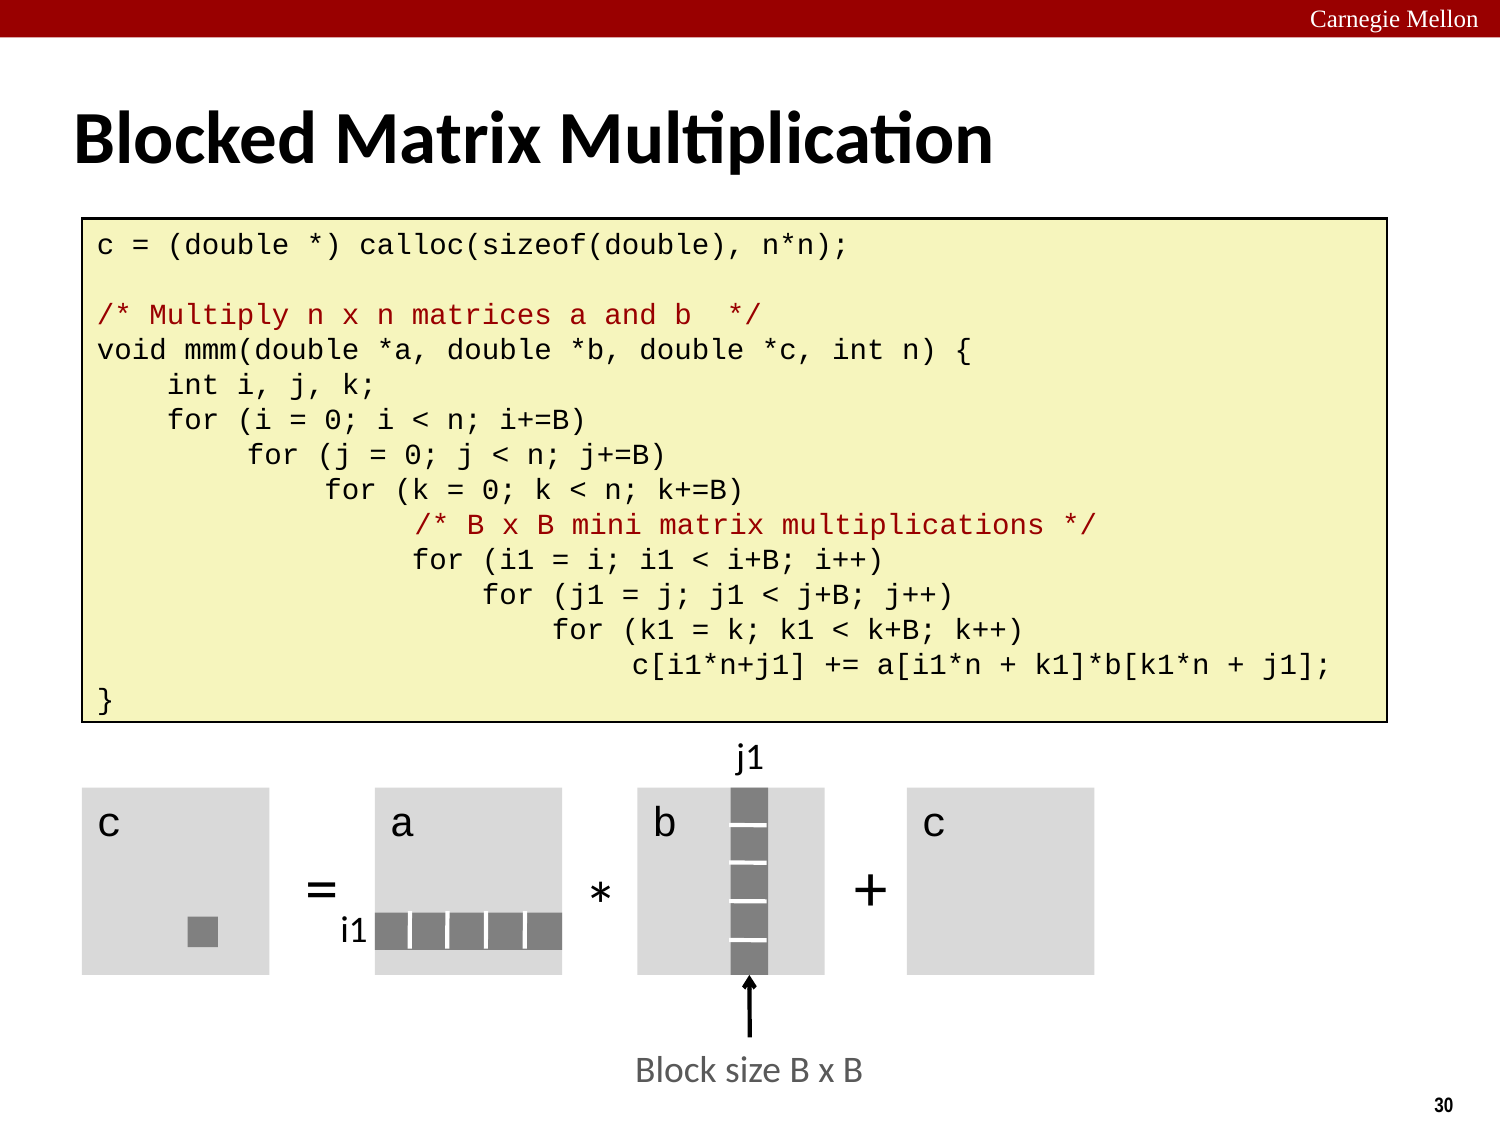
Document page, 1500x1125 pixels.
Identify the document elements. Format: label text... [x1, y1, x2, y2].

text_box a [374, 950, 563, 975]
text_box [187, 916, 218, 948]
text_box a [374, 787, 563, 912]
text_box + [839, 837, 903, 933]
text_box = [290, 837, 354, 933]
text_box b [637, 787, 730, 975]
text_box b [769, 787, 825, 975]
text_box * [569, 855, 633, 951]
text_box j1 [721, 724, 780, 785]
text_box [730, 911, 769, 975]
text_box c [81, 787, 270, 975]
text_box [374, 912, 563, 950]
text_box Block size B x B [620, 1037, 879, 1098]
text_box [730, 787, 769, 862]
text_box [689, 863, 806, 902]
title Blocked Matrix Multiplication [58, 71, 1305, 197]
text_box c [906, 787, 1095, 975]
text_box i1 [325, 897, 383, 958]
text_box c = (double *) calloc(sizeof(double), n*n); /* Multiply n x n matrices a and b */ void mmm(double *a, double *b, double *c, int n) { int i, j, k; for (i = 0; i < n; i+=B) for (j = 0; j < n; j+=B) for (k = 0; k < n; k+=B) /* B x B mini matrix multiplications */ for (i1 = i; i1 < i+B; i++) for (j1 = j; j1 < j+B; j++) for (k1 = k; k1 < k+B; k++) c[i1*n+j1] += a[i1*n + k1]*b[k1*n + j1]; } [81, 218, 1388, 723]
